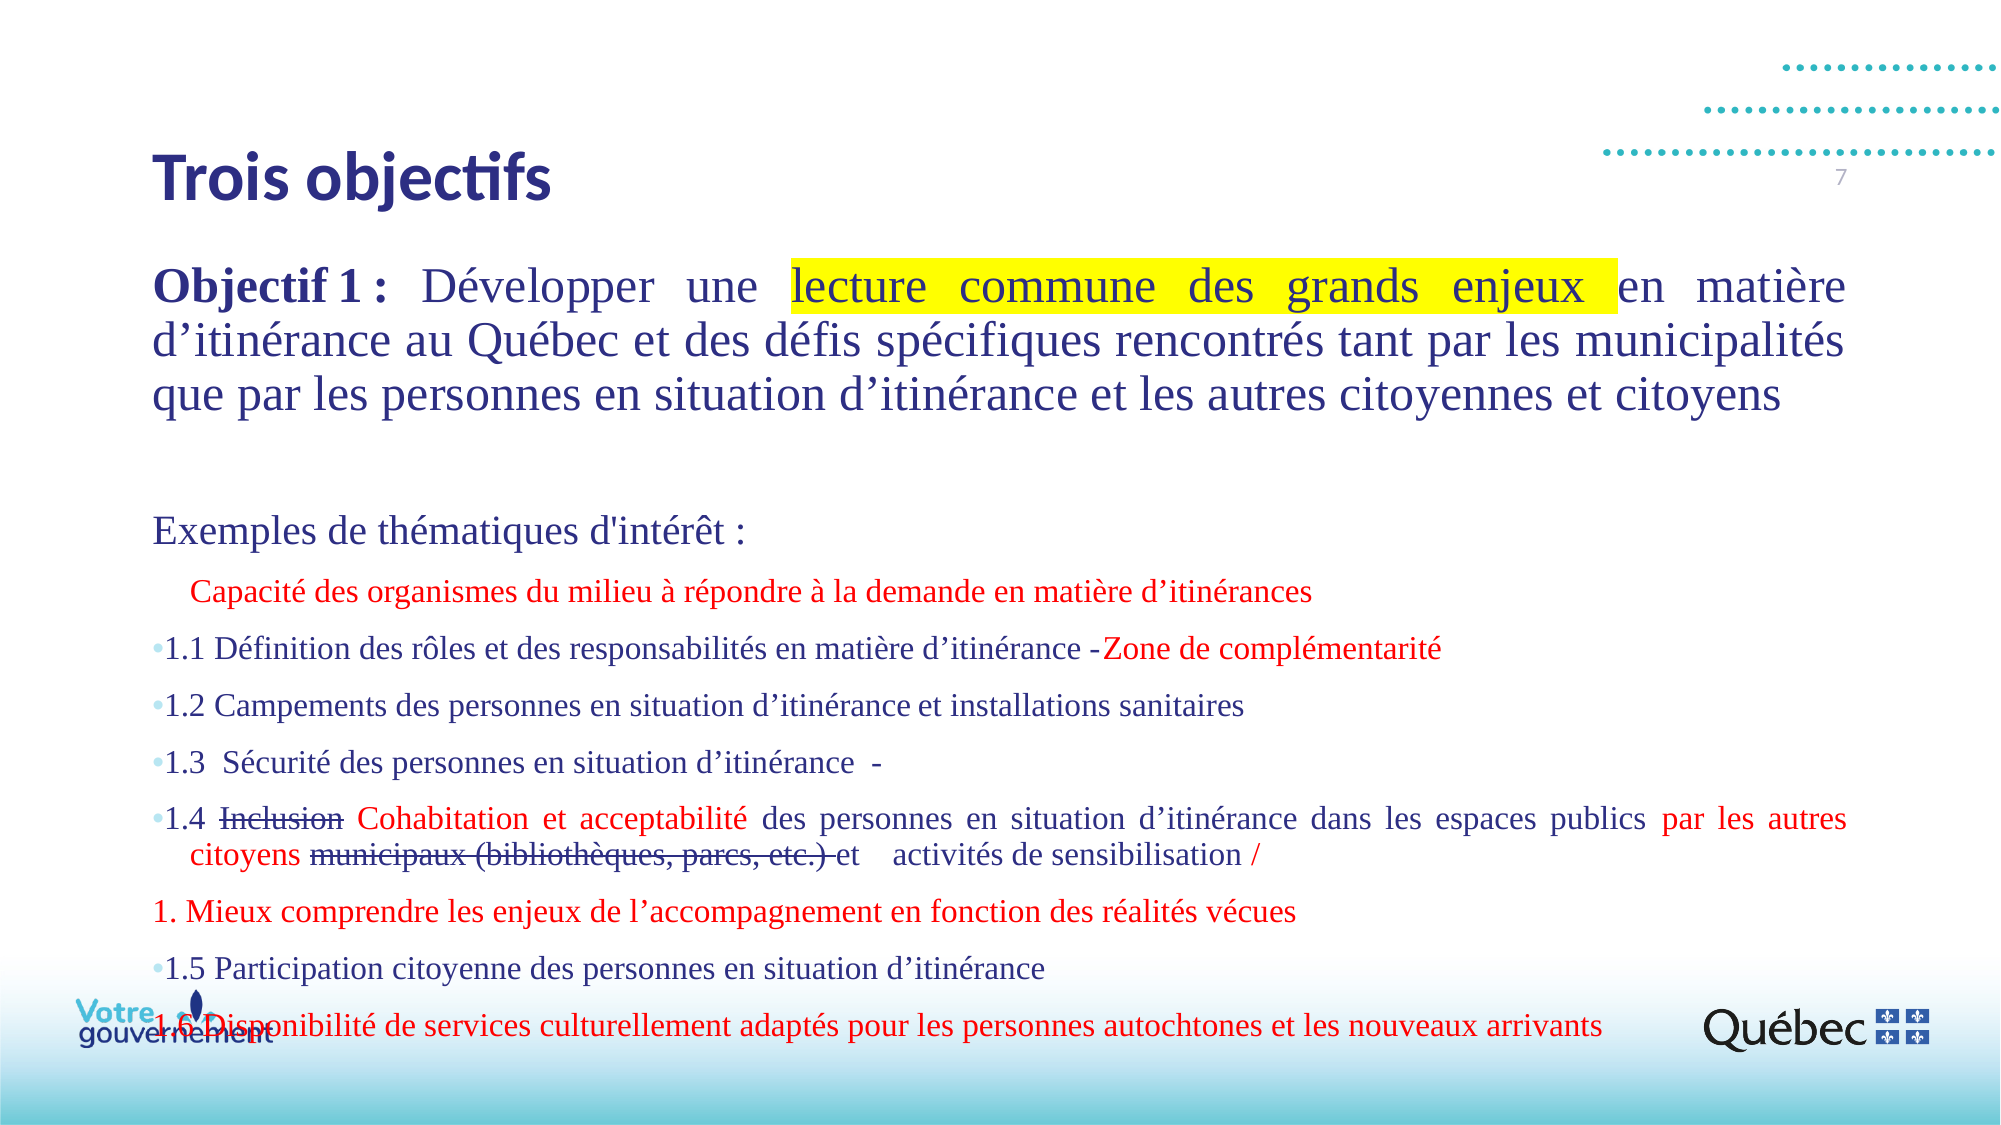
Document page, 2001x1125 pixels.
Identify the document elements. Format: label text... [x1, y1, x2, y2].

title Trois objectifs [137, 132, 1863, 223]
slide_number 7 [1412, 145, 1863, 206]
list Objectif 1 : Développer une lecture commune des grands enjeux en matière d’itinérance au Québec et des défis spécifiques rencontrés tant par les municipalités que par les personnes en situation d’itinérance et les autres citoyennes et citoyens Exemples de thématiques d'intérêt : Capacité des organismes du milieu à répondre à la demande en matière d’itinérances •1.1 Définition des rôles et des responsabilités en matière d’itinérance -Zone de complémentarité •1.2 Campements des personnes en situation d’itinérance et installations sanitaires •1.3 Sécurité des personnes en situation d’itinérance - •1.4 Inclusion Cohabitation et acceptabilité des personnes en situation d’itinérance dans les espaces publics par les autres citoyens municipaux (bibliothèques, parcs, etc.) et activités de sensibilisation / 1. Mieux comprendre les enjeux de l’accompagnement en fonction des réalités vécues •1.5 Participation citoyenne des personnes en situation d’itinérance 1.6 Disponibilité de services culturellement adaptés pour les personnes autochtones et les nouveaux arrivants [137, 252, 1863, 966]
picture [0, 0, 2001, 1125]
